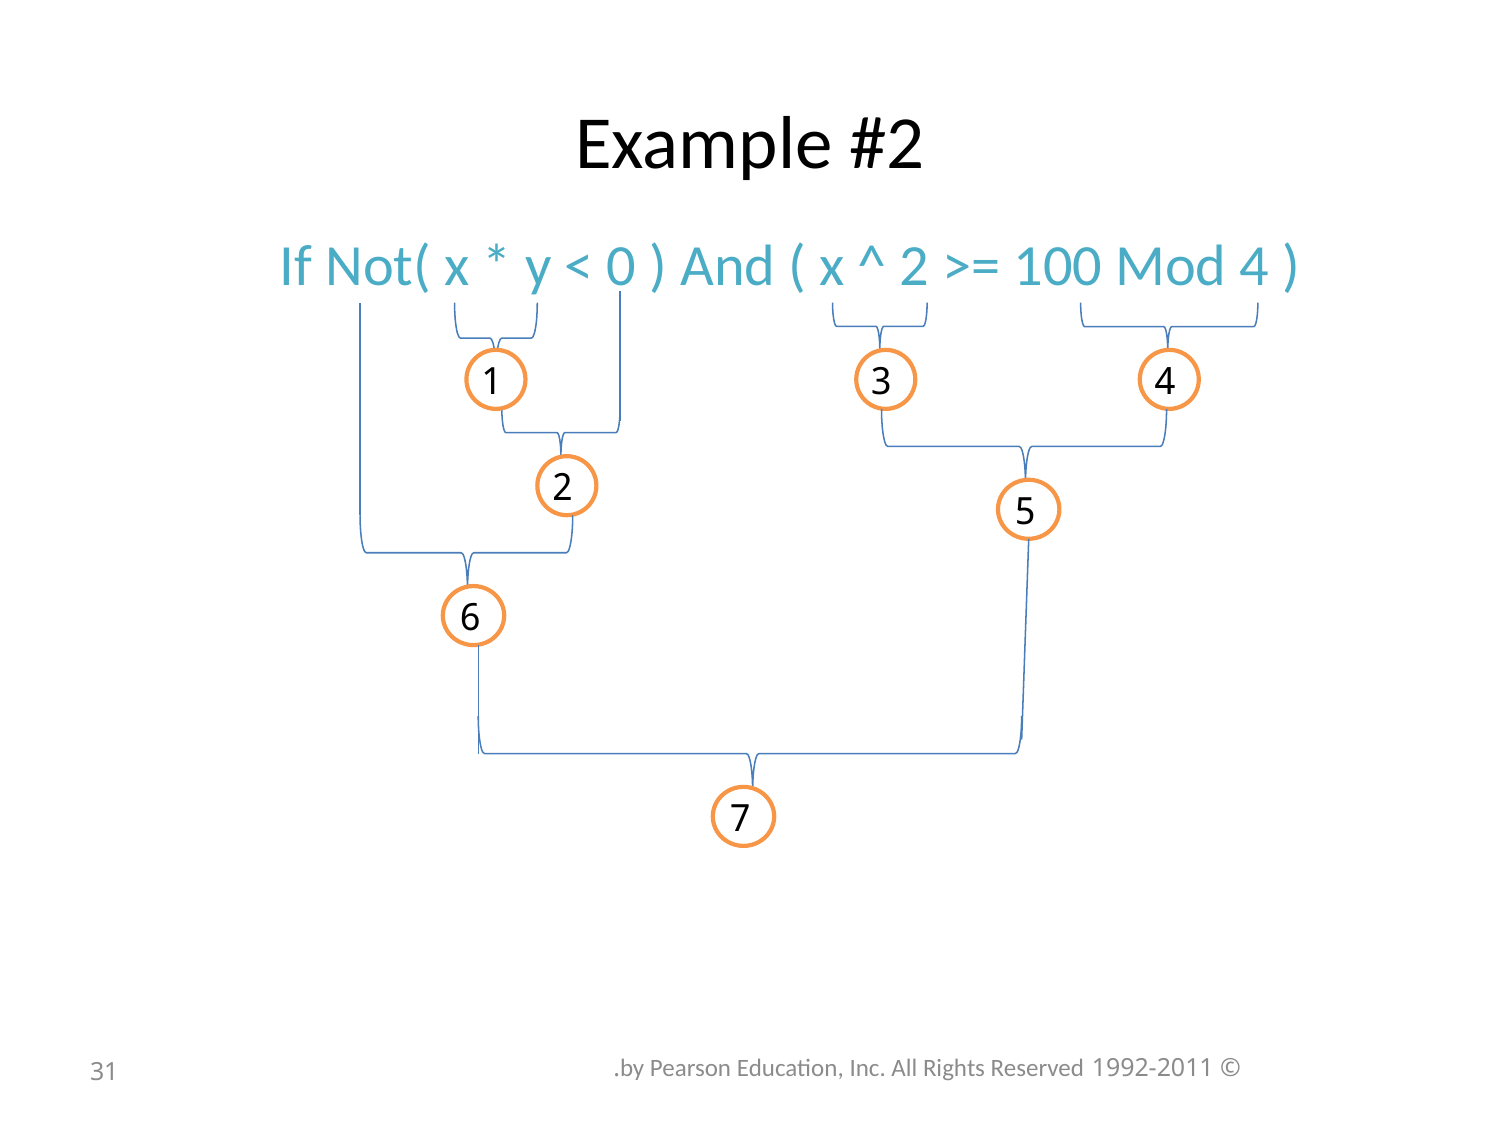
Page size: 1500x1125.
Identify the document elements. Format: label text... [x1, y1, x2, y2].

text_box 1 [464, 347, 528, 411]
text_box [831, 302, 928, 348]
text_box 7 [710, 784, 777, 848]
title Example #2 [75, 45, 1425, 233]
slide_number 31 [75, 1042, 425, 1103]
text_box [1079, 302, 1259, 347]
footer © 1992-2011 by Pearson Education, Inc. All Rights Reserved. [431, 1046, 1424, 1087]
text_box [880, 408, 1168, 477]
list If Not( x * y < 0 ) And ( x ^ 2 >= 100 Mod 4 ) [194, 219, 1400, 963]
text_box [479, 716, 1021, 786]
text_box 3 [854, 347, 918, 411]
text_box 4 [1137, 347, 1201, 411]
text_box 6 [440, 583, 507, 648]
text_box 2 [535, 454, 599, 517]
text_box 5 [995, 477, 1062, 541]
text_box [359, 515, 574, 584]
text_box [453, 302, 539, 347]
text_box [501, 408, 620, 454]
